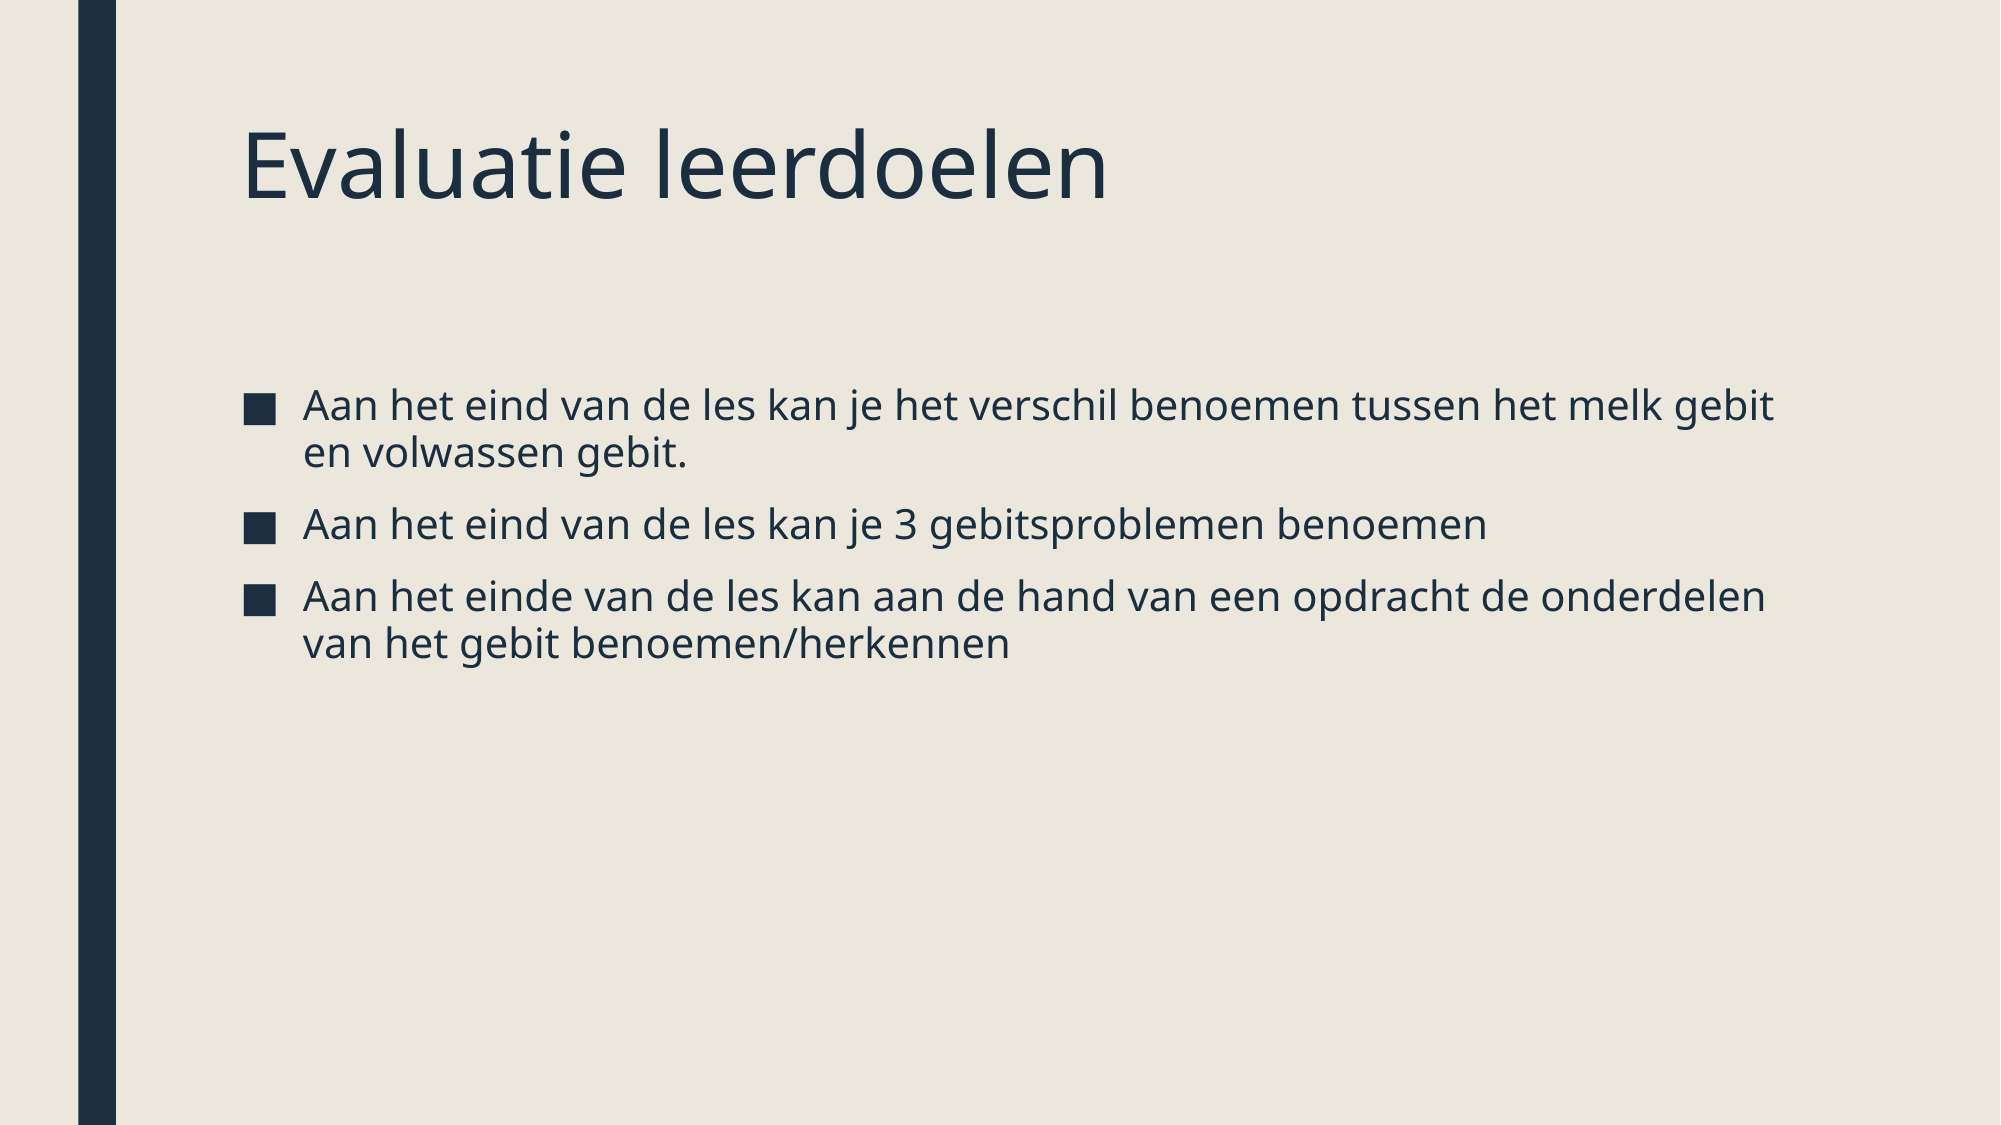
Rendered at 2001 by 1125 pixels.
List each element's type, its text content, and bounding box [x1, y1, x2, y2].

list Aan het eind van de les kan je het verschil benoemen tussen het melk gebit en volwassen gebit. Aan het eind van de les kan je 3 gebitsproblemen benoemen Aan het einde van de les kan aan de hand van een opdracht de onderdelen van het gebit benoemen/herkennen [225, 375, 1800, 963]
title Evaluatie leerdoelen [225, 112, 1800, 357]
